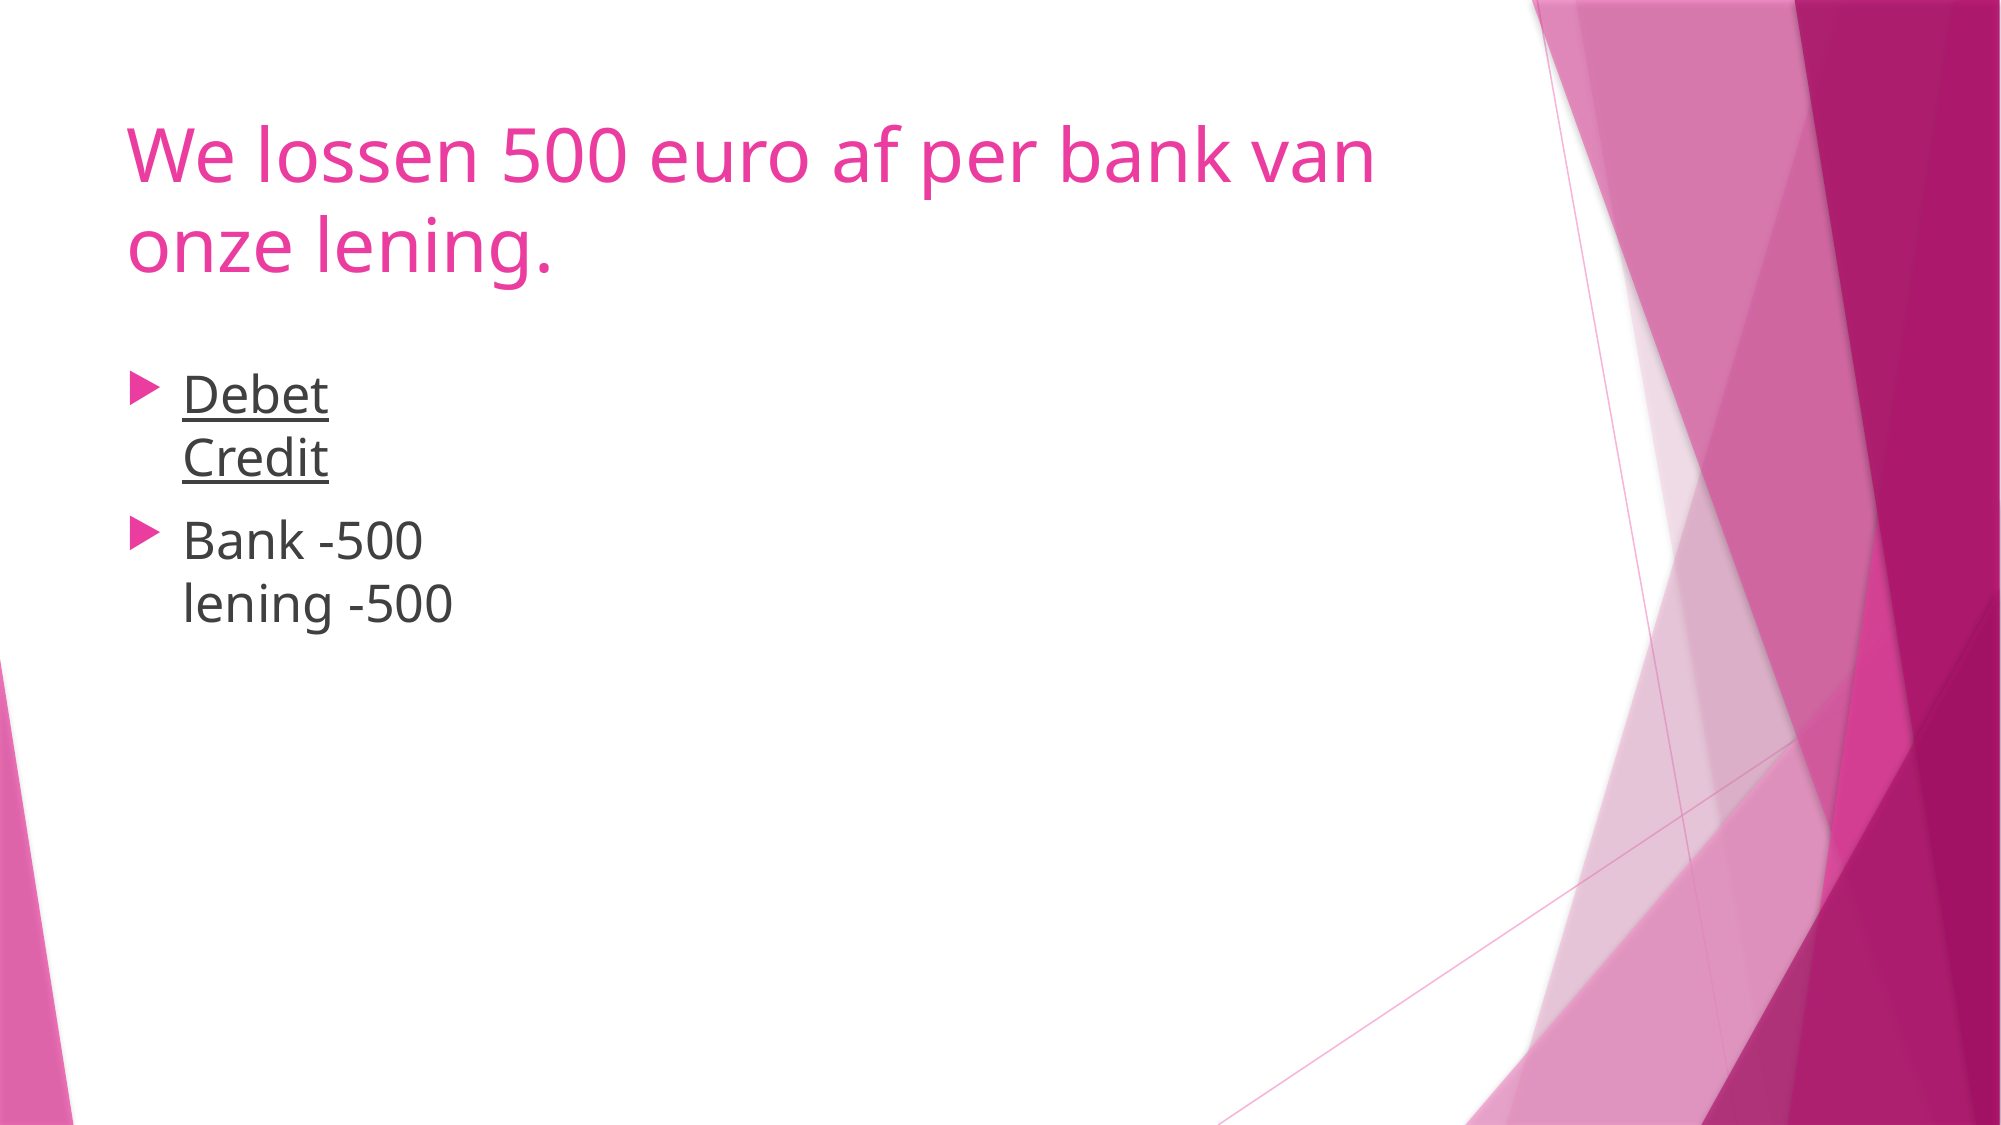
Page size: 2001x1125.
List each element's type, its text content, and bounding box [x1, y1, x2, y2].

title We lossen 500 euro af per bank van onze lening. [111, 99, 1522, 317]
list Debet Credit Bank -500 lening -500 [111, 354, 1522, 992]
